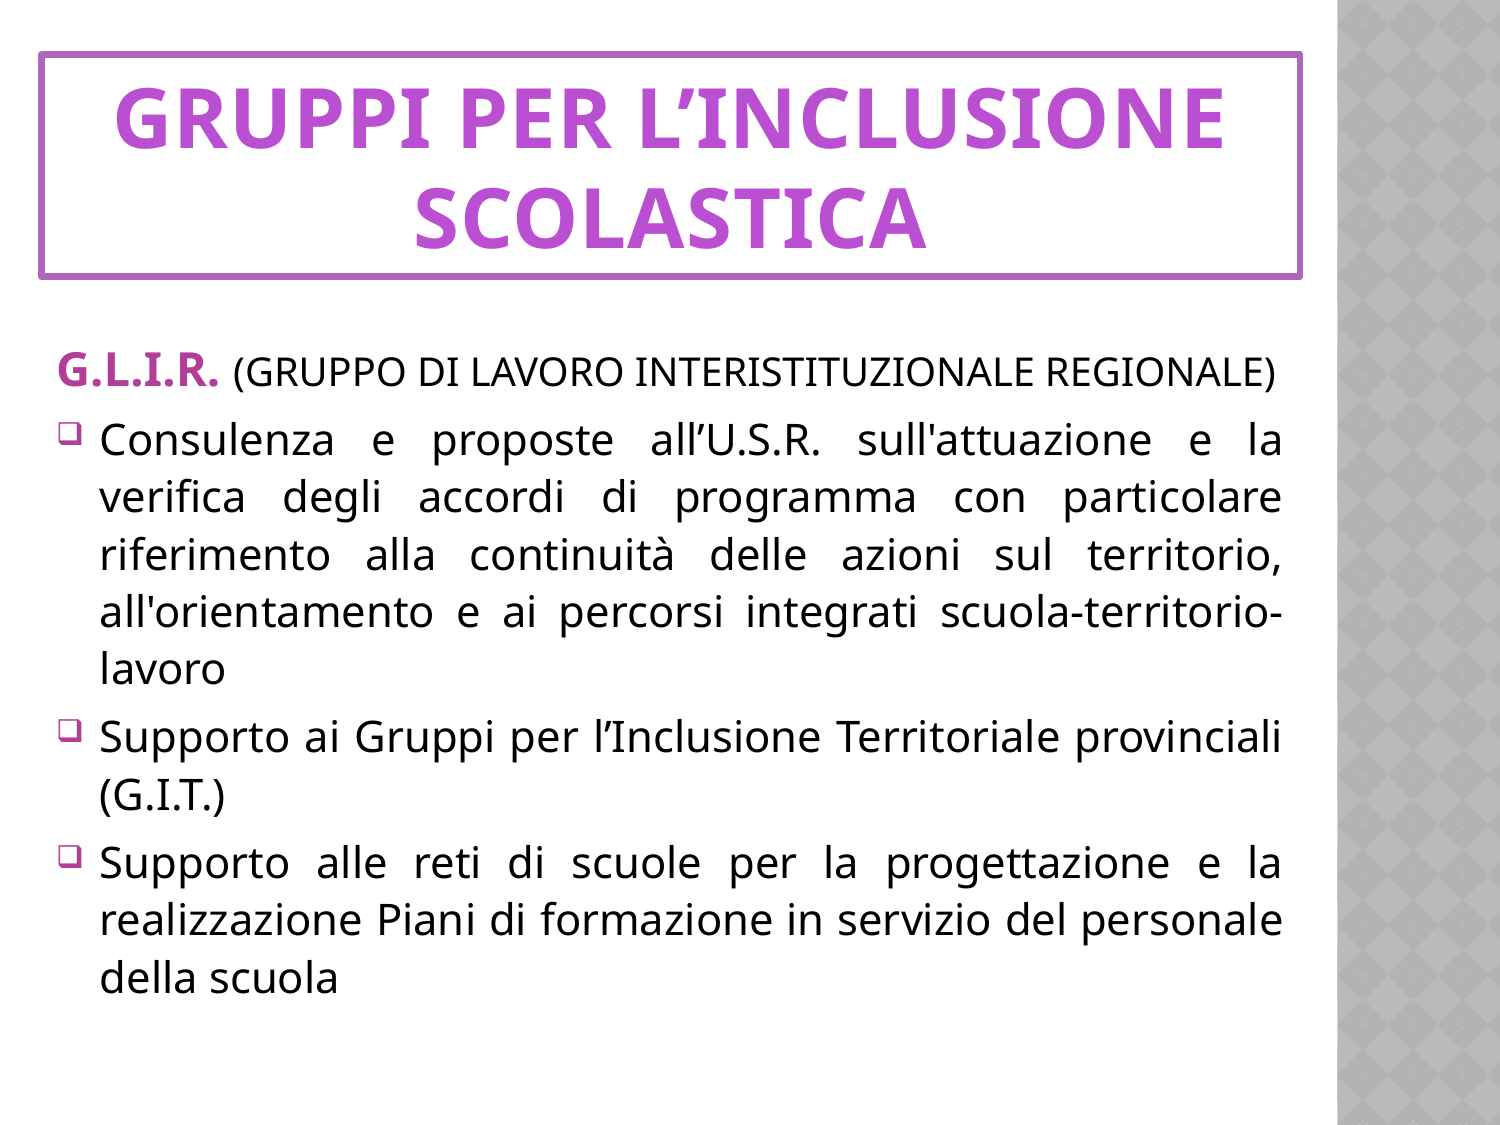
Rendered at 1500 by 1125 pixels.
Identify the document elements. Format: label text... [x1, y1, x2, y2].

list G.L.I.R. (GRUPPO DI LAVORO INTERISTITUZIONALE REGIONALE) Consulenza e proposte all’U.S.R. sull'attuazione e la verifica degli accordi di programma con particolare riferimento alla continuità delle azioni sul territorio, all'orientamento e ai percorsi integrati scuola-territorio-lavoro Supporto ai Gruppi per l’Inclusione Territoriale provinciali (G.I.T.) Supporto alle reti di scuole per la progettazione e la realizzazione Piani di formazione in servizio del personale della scuola [41, 326, 1300, 1059]
text_box GRUPPI PER L’INCLUSIONE SCOLASTICA [38, 51, 1303, 280]
